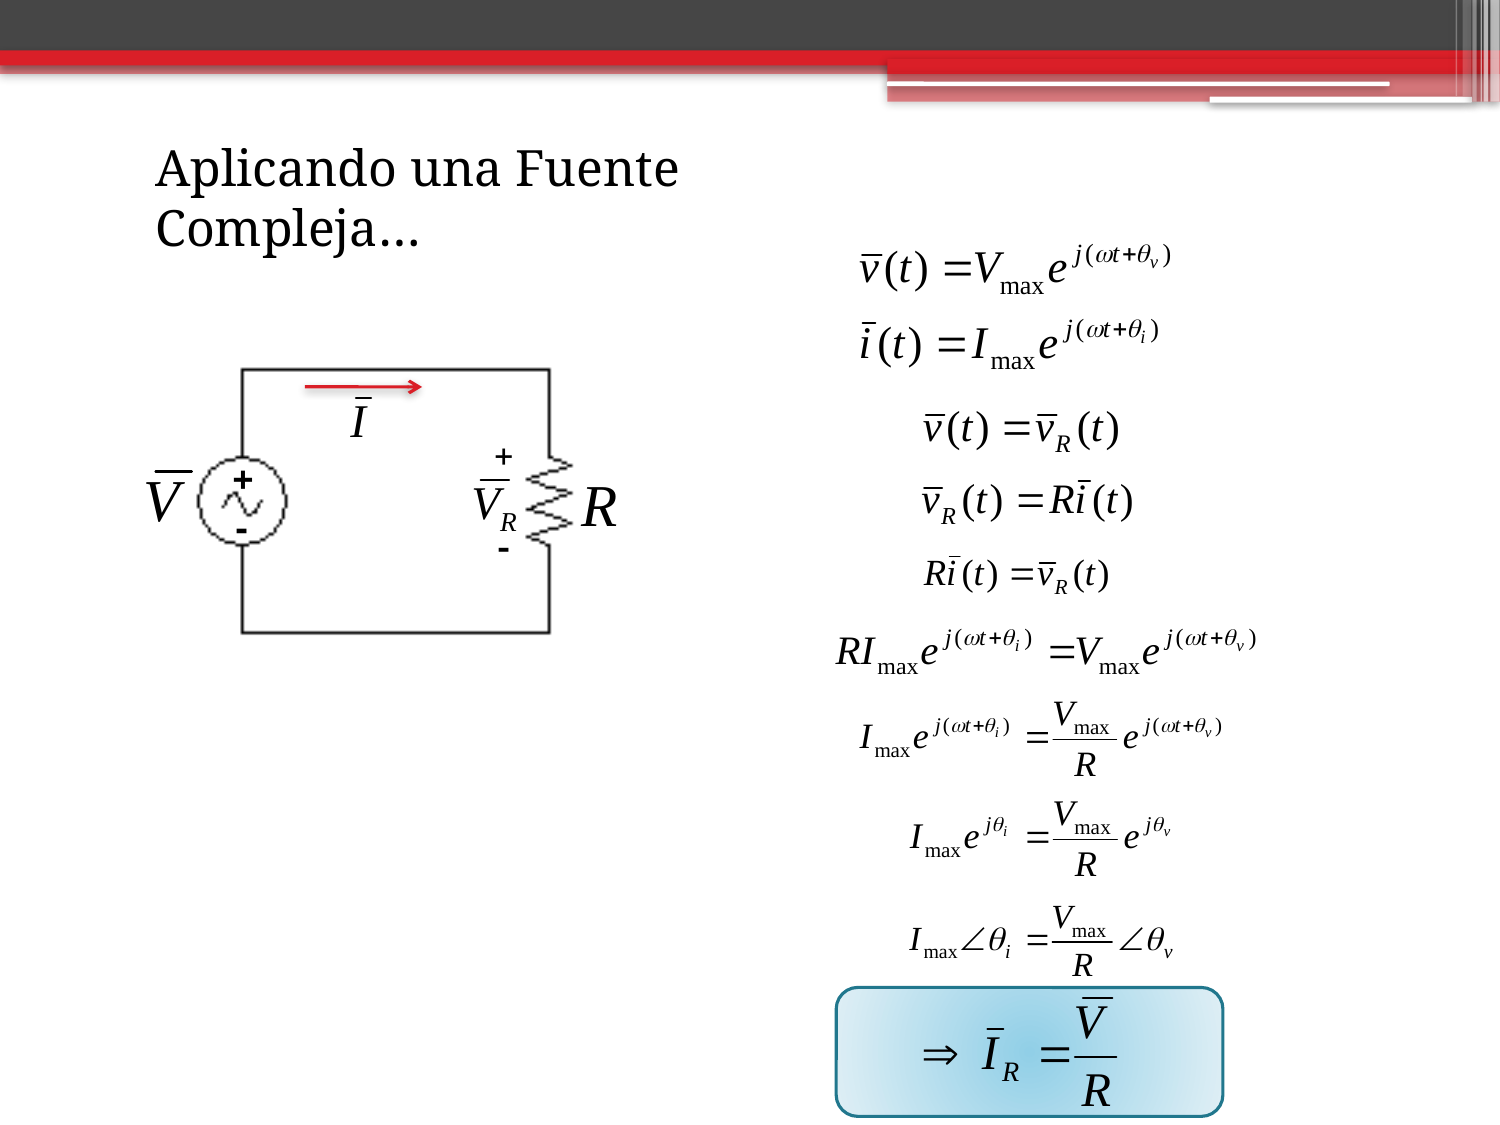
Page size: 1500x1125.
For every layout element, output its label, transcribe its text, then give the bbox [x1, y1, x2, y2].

text_box [834, 985, 909, 1118]
text_box [1131, 985, 1225, 1118]
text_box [827, 620, 1266, 685]
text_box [902, 790, 1179, 885]
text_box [852, 234, 1179, 378]
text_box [902, 896, 1179, 985]
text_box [915, 988, 1126, 1118]
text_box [852, 691, 1229, 785]
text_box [916, 397, 1129, 460]
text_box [915, 471, 1141, 532]
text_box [916, 548, 1116, 601]
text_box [140, 339, 630, 669]
text_box Aplicando una Fuente Compleja… [140, 128, 762, 264]
